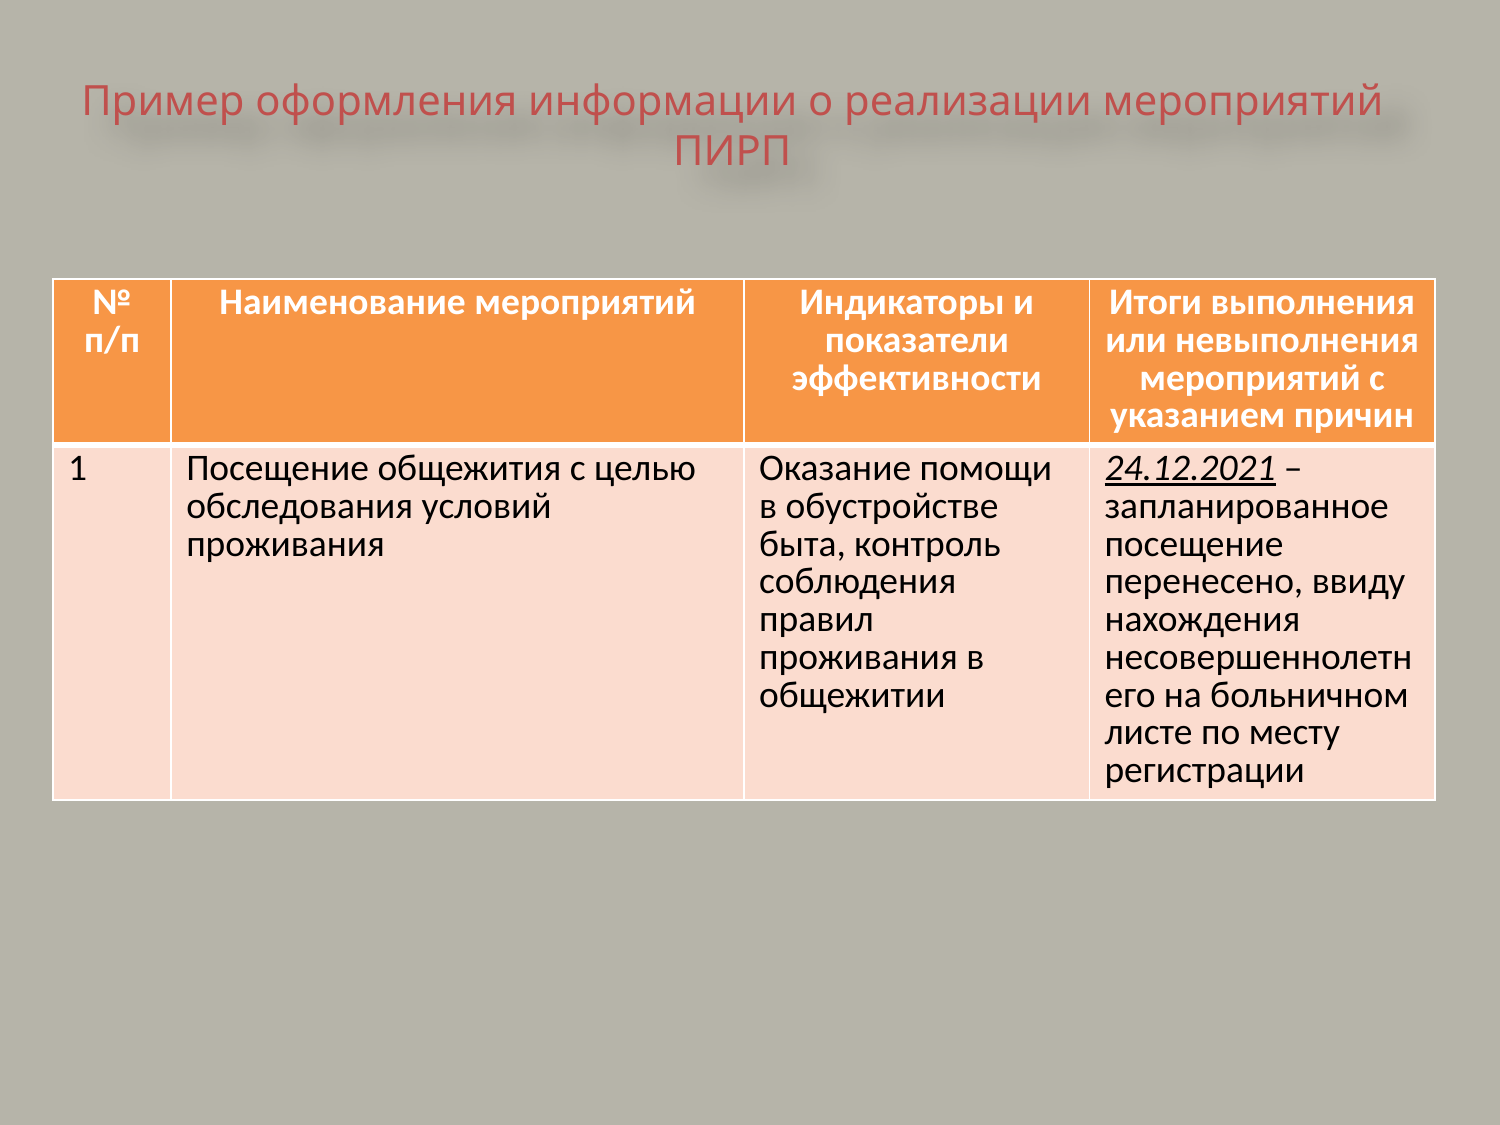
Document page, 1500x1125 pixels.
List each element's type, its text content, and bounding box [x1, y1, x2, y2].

table_header Наименование мероприятий [172, 280, 743, 442]
table_cell 1 [54, 448, 170, 799]
text_box Пример оформления информации о реализации мероприятий ПИРП [53, 66, 1412, 182]
table_header Итоги выполнения или невыполнения мероприятий с указанием причин [1090, 280, 1434, 442]
table_cell Посещение общежития с целью обследования условий проживания [172, 448, 743, 799]
table_header № п/п [54, 280, 170, 442]
table_cell 24.12.2021 – запланированное посещение перенесено, ввиду нахождения несовершеннолетнего на больничном листе по месту регистрации [1090, 448, 1434, 799]
table_cell Оказание помощи в обустройстве быта, контроль соблюдения правил проживания в общежитии [745, 448, 1089, 799]
table_header Индикаторы и показатели эффективности [745, 280, 1089, 442]
